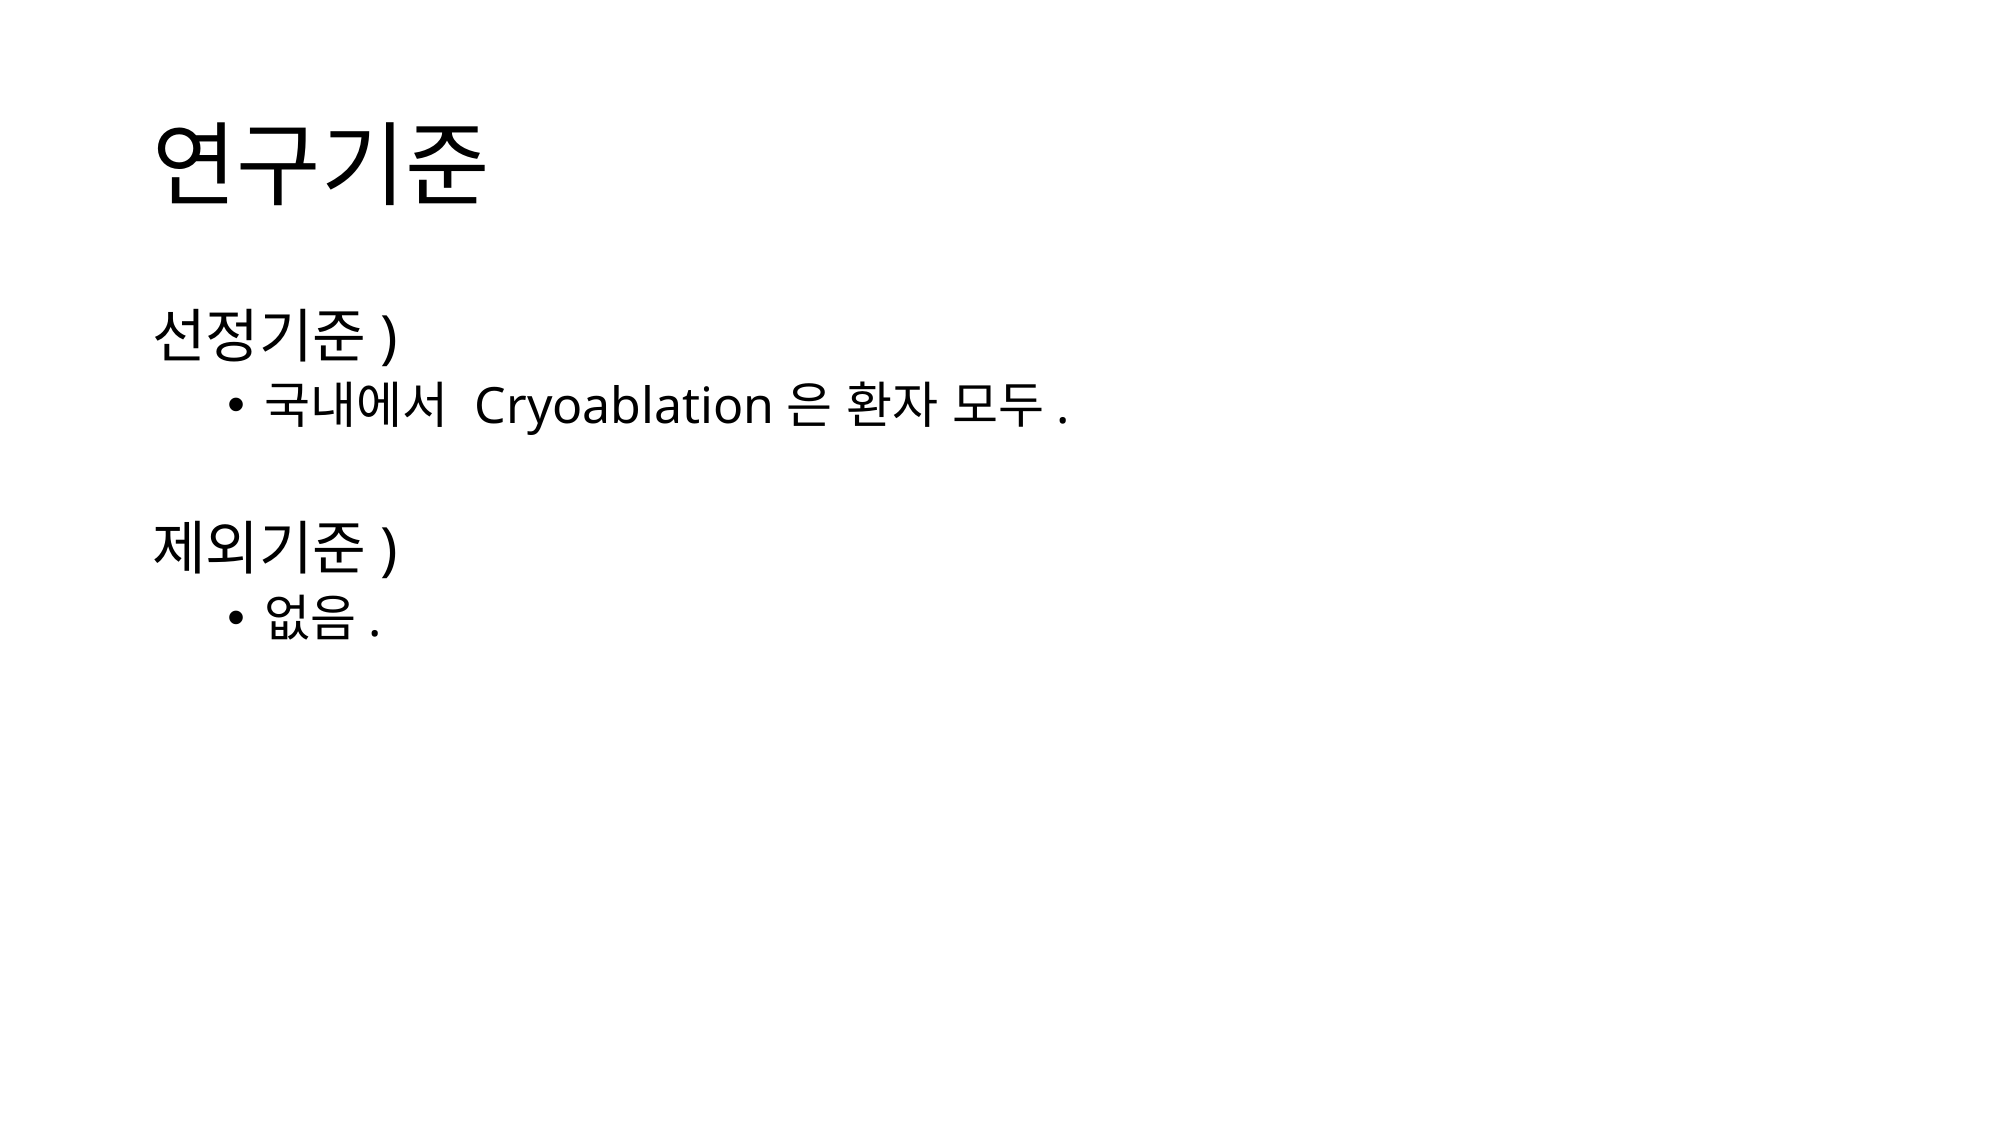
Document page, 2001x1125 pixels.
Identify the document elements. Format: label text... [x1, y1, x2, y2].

list 선정기준) 국내에서 Cryoablation은 환자 모두. 제외기준) 없음. [137, 299, 1863, 1014]
title 연구기준 [137, 59, 1863, 278]
